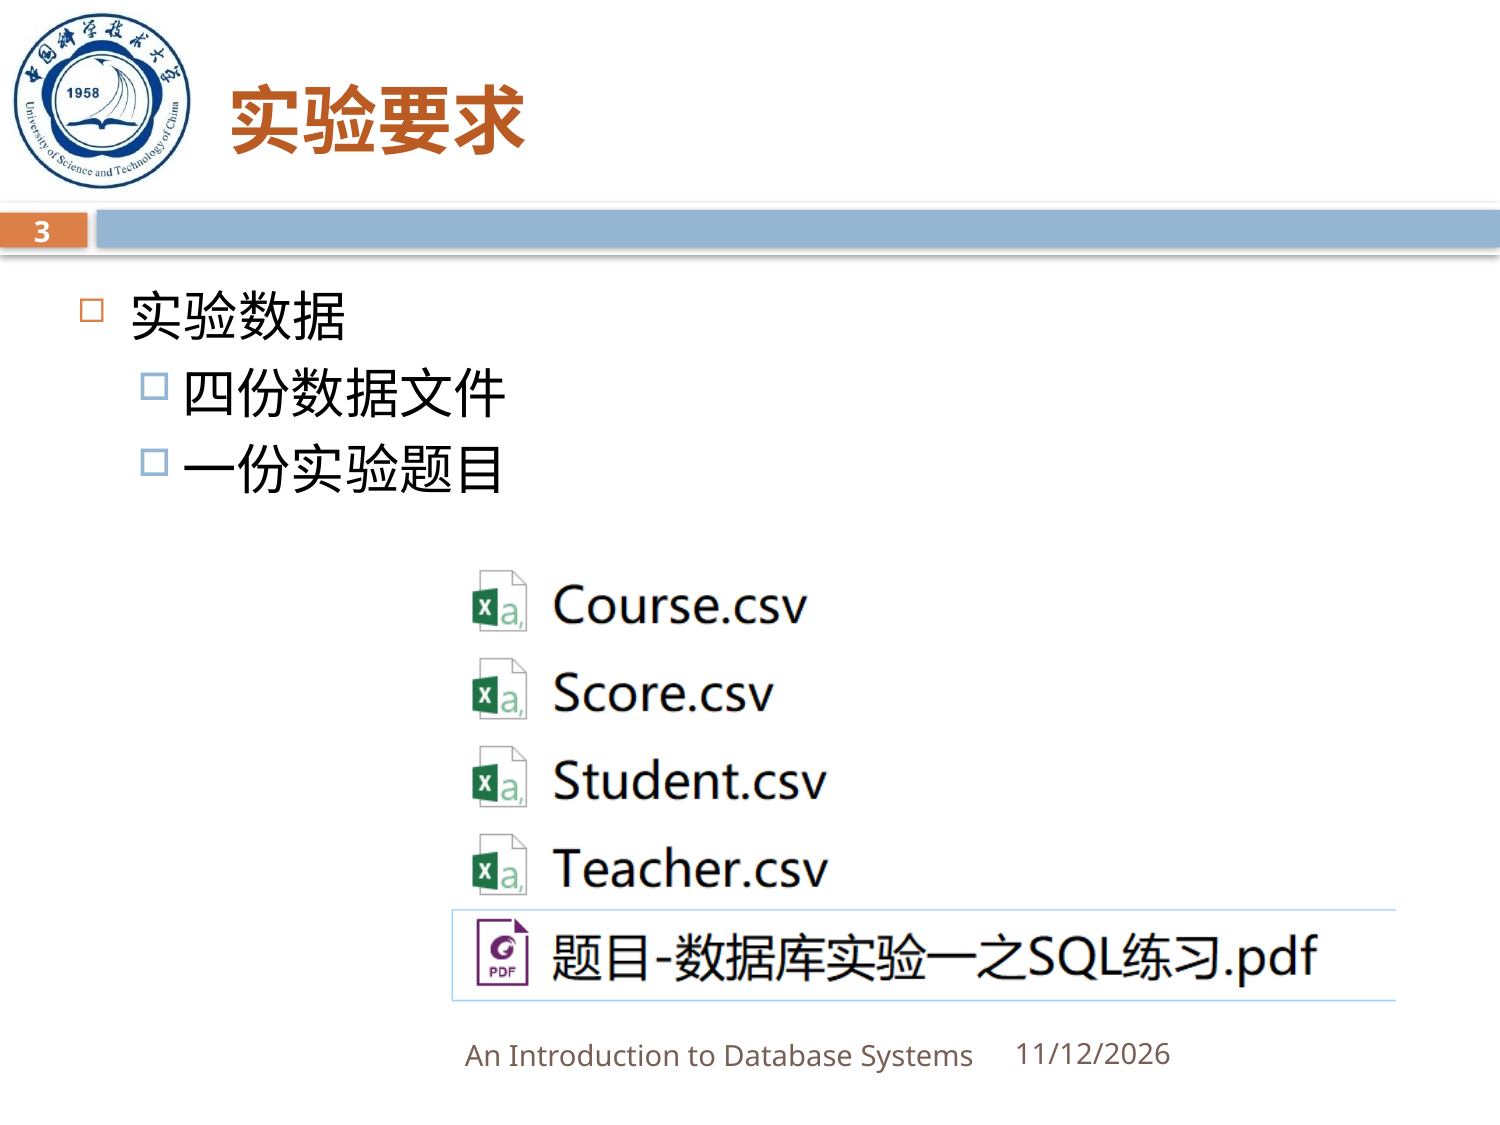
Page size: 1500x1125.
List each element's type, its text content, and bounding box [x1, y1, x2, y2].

title 实验要求 [212, 37, 1050, 200]
list 实验数据 四份数据文件 一份实验题目 [62, 275, 1438, 1088]
picture [12, 12, 191, 189]
picture [442, 540, 1396, 1015]
slide_number 3 [0, 212, 97, 253]
